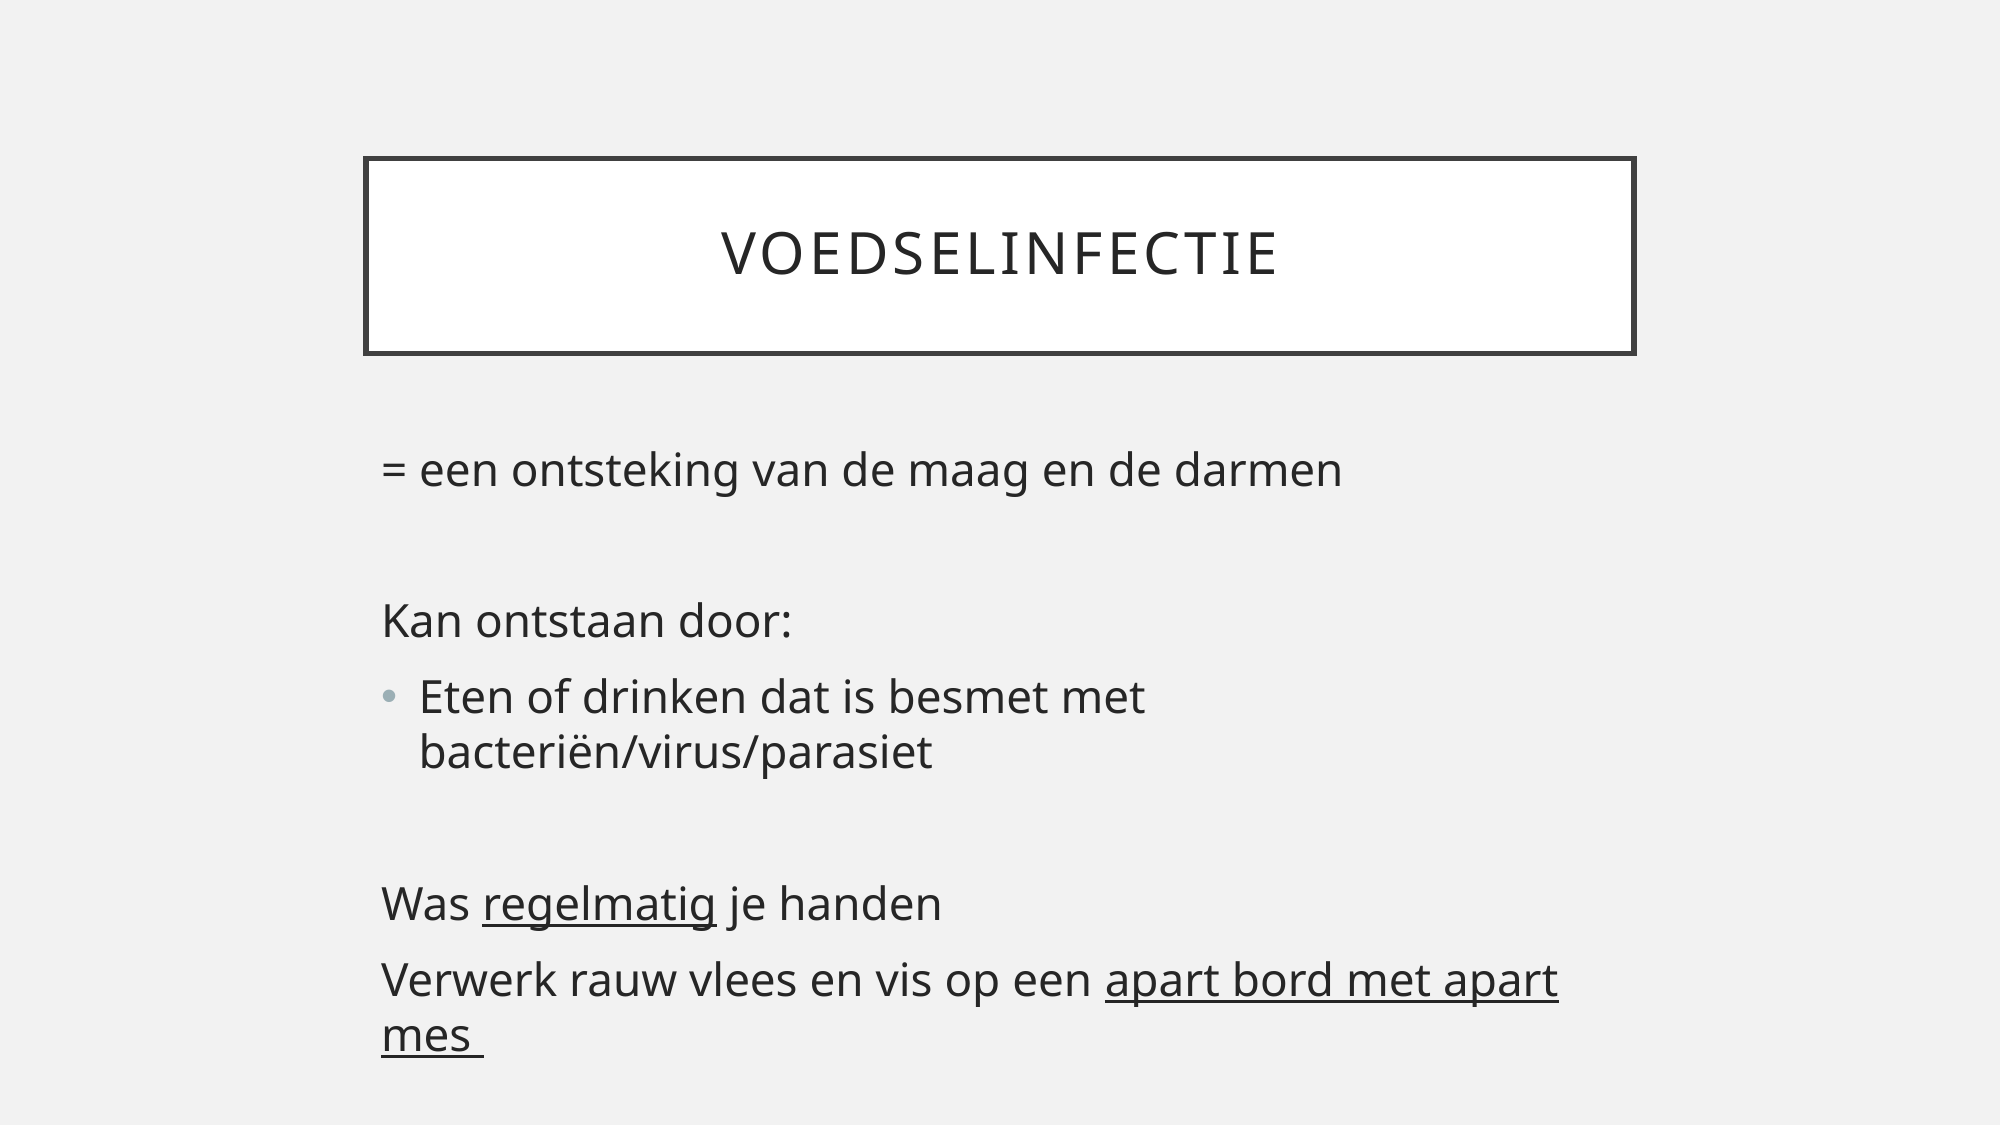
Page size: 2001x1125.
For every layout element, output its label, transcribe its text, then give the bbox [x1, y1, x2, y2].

list = een ontsteking van de maag en de darmen Kan ontstaan door: Eten of drinken dat is besmet met bacteriën/virus/parasiet Was regelmatig je handen Verwerk rauw vlees en vis op een apart bord met apart mes [366, 432, 1634, 1065]
title voedselinfectie [363, 156, 1637, 356]
